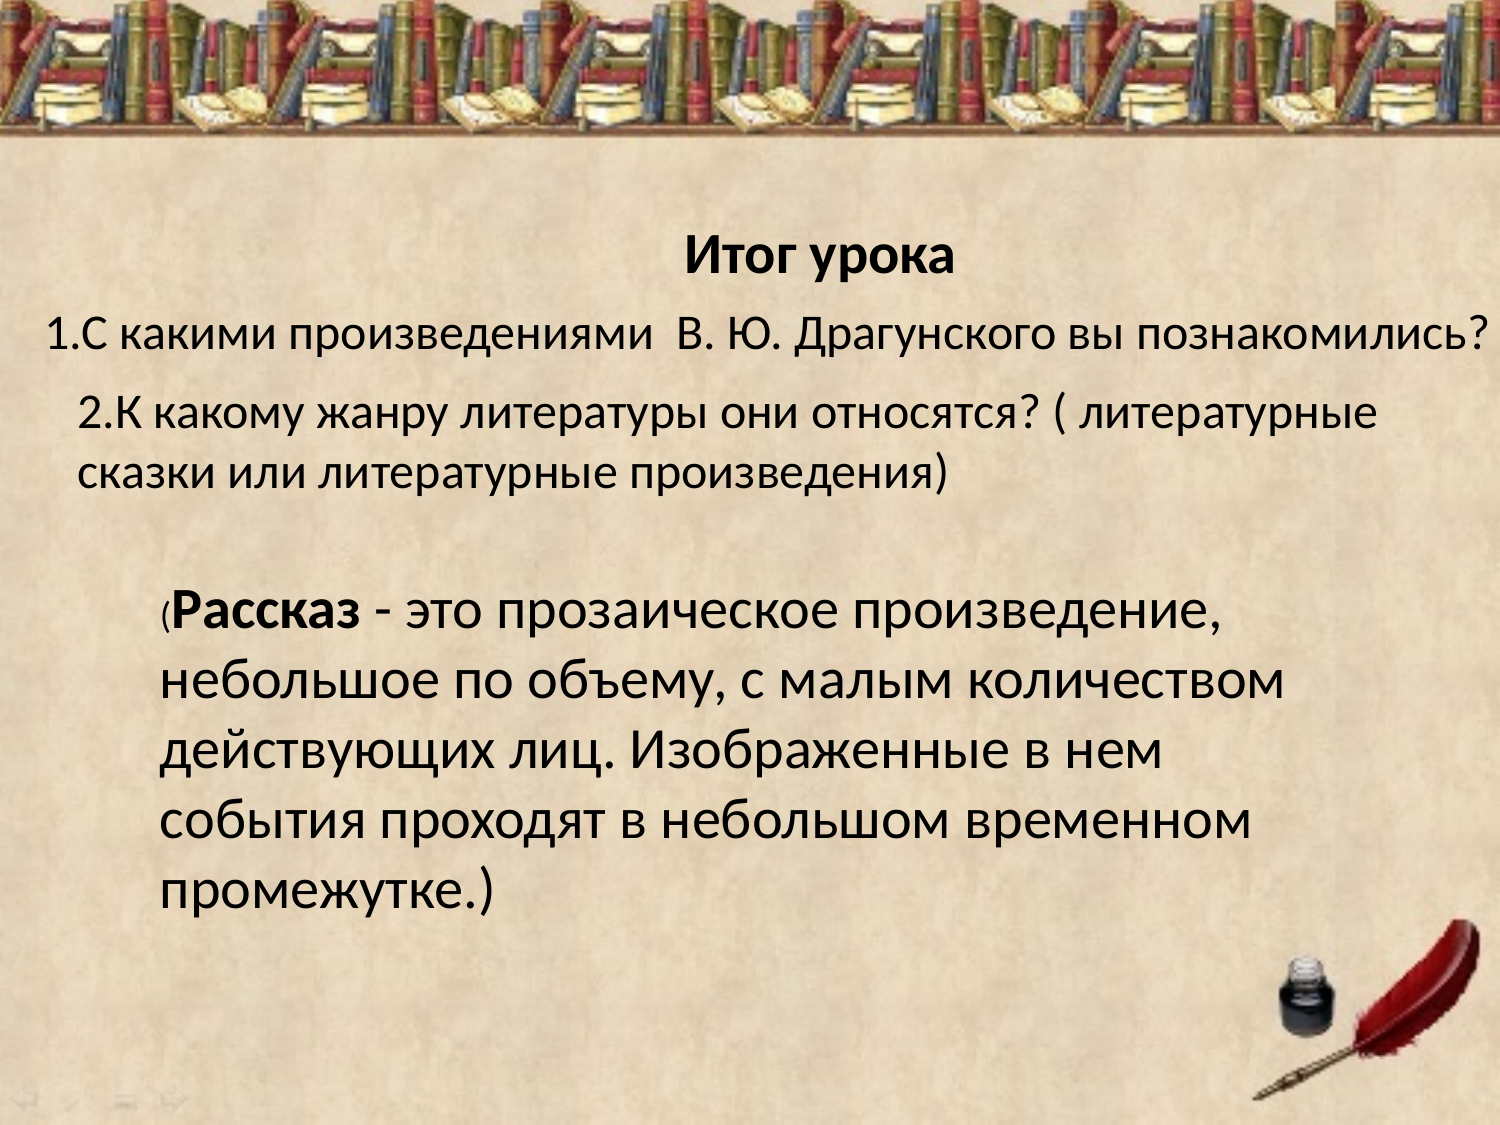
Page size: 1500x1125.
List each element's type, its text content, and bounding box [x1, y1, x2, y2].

text_box (Рассказ - это прозаическое произведение, небольшое по объему, с малым количеством действующих лиц. Изображенные в нем события проходят в небольшом временном промежутке.) [145, 562, 1374, 928]
text_box 2.К какому жанру литературы они относятся? ( литературные сказки или литературные произведения) [62, 370, 1457, 506]
text_box 1.С какими произведениями В. Ю. Драгунского вы познакомились? [29, 292, 1500, 368]
picture [0, 0, 1500, 1125]
text_box Итог урока [265, 208, 1376, 292]
